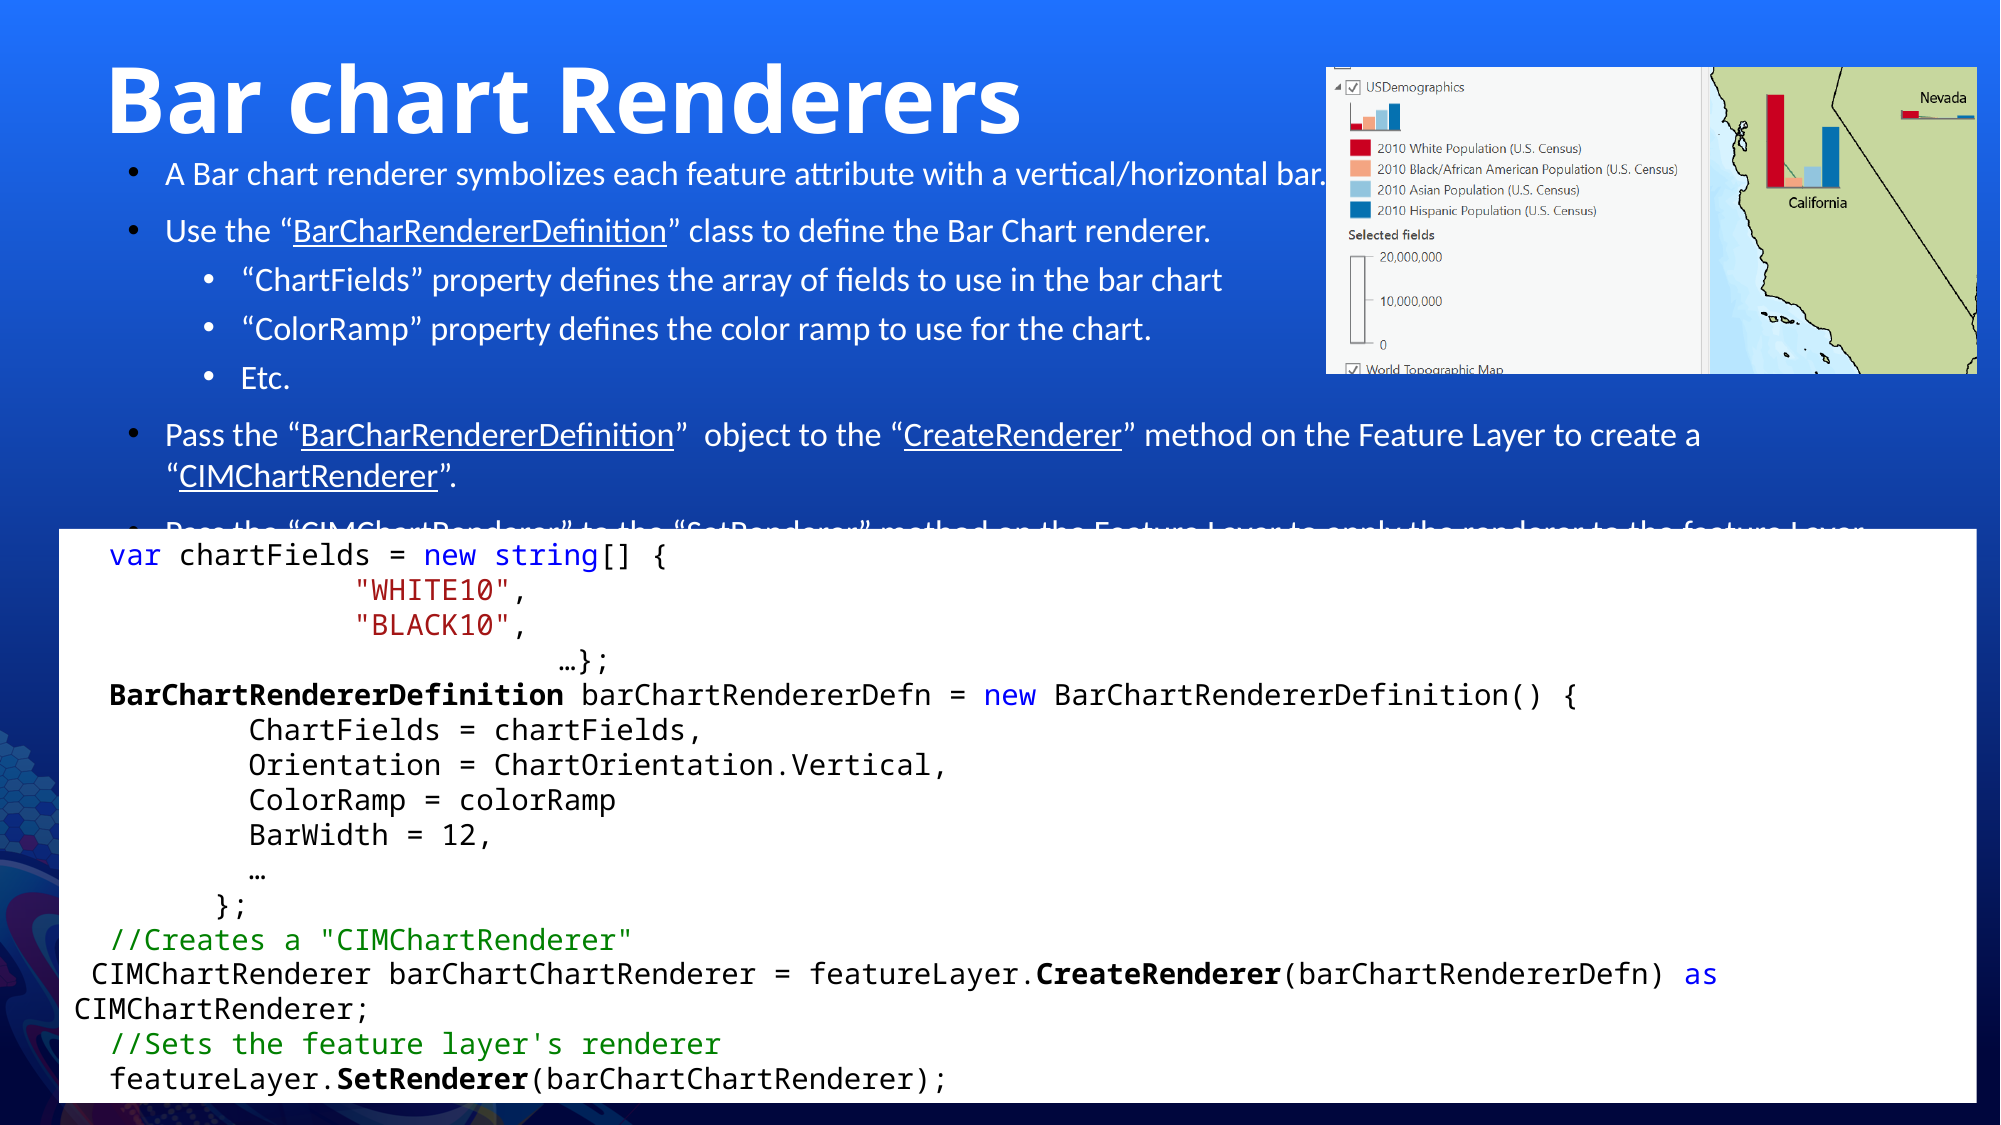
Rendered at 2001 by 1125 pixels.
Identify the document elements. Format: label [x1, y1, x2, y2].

picture [1326, 67, 1977, 374]
text_box [0, 0, 2000, 1125]
